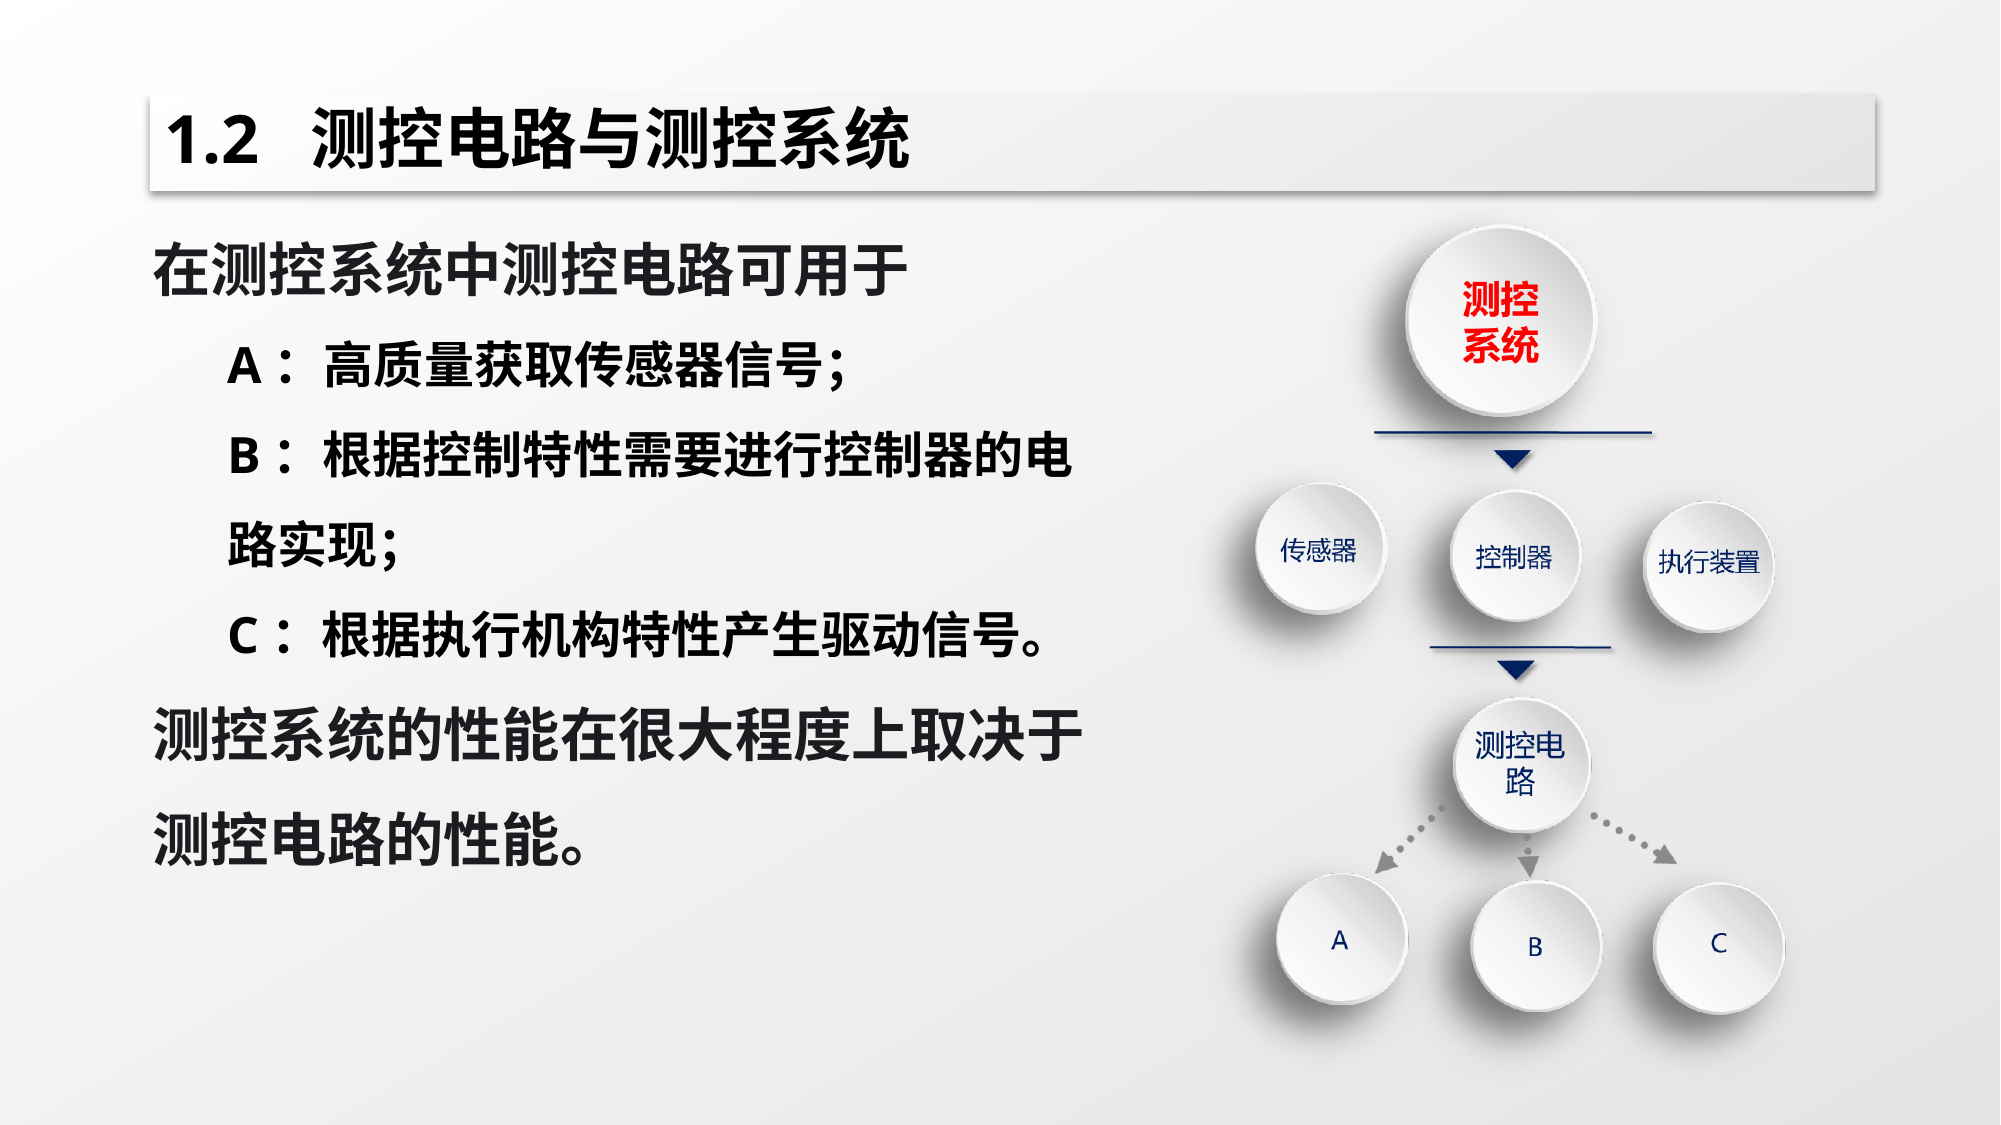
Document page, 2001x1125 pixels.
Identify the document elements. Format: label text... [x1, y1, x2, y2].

picture [1175, 190, 1819, 1094]
list 在测控系统中测控电路可用于 A：高质量获取传感器信号； B：根据控制特性需要进行控制器的电路实现； C：根据执行机构特性产生驱动信号。 测控系统的性能在很大程度上取决于测控电路的性能。 [137, 191, 1119, 1014]
title 1.2 测控电路与测控系统 [149, 93, 1875, 191]
